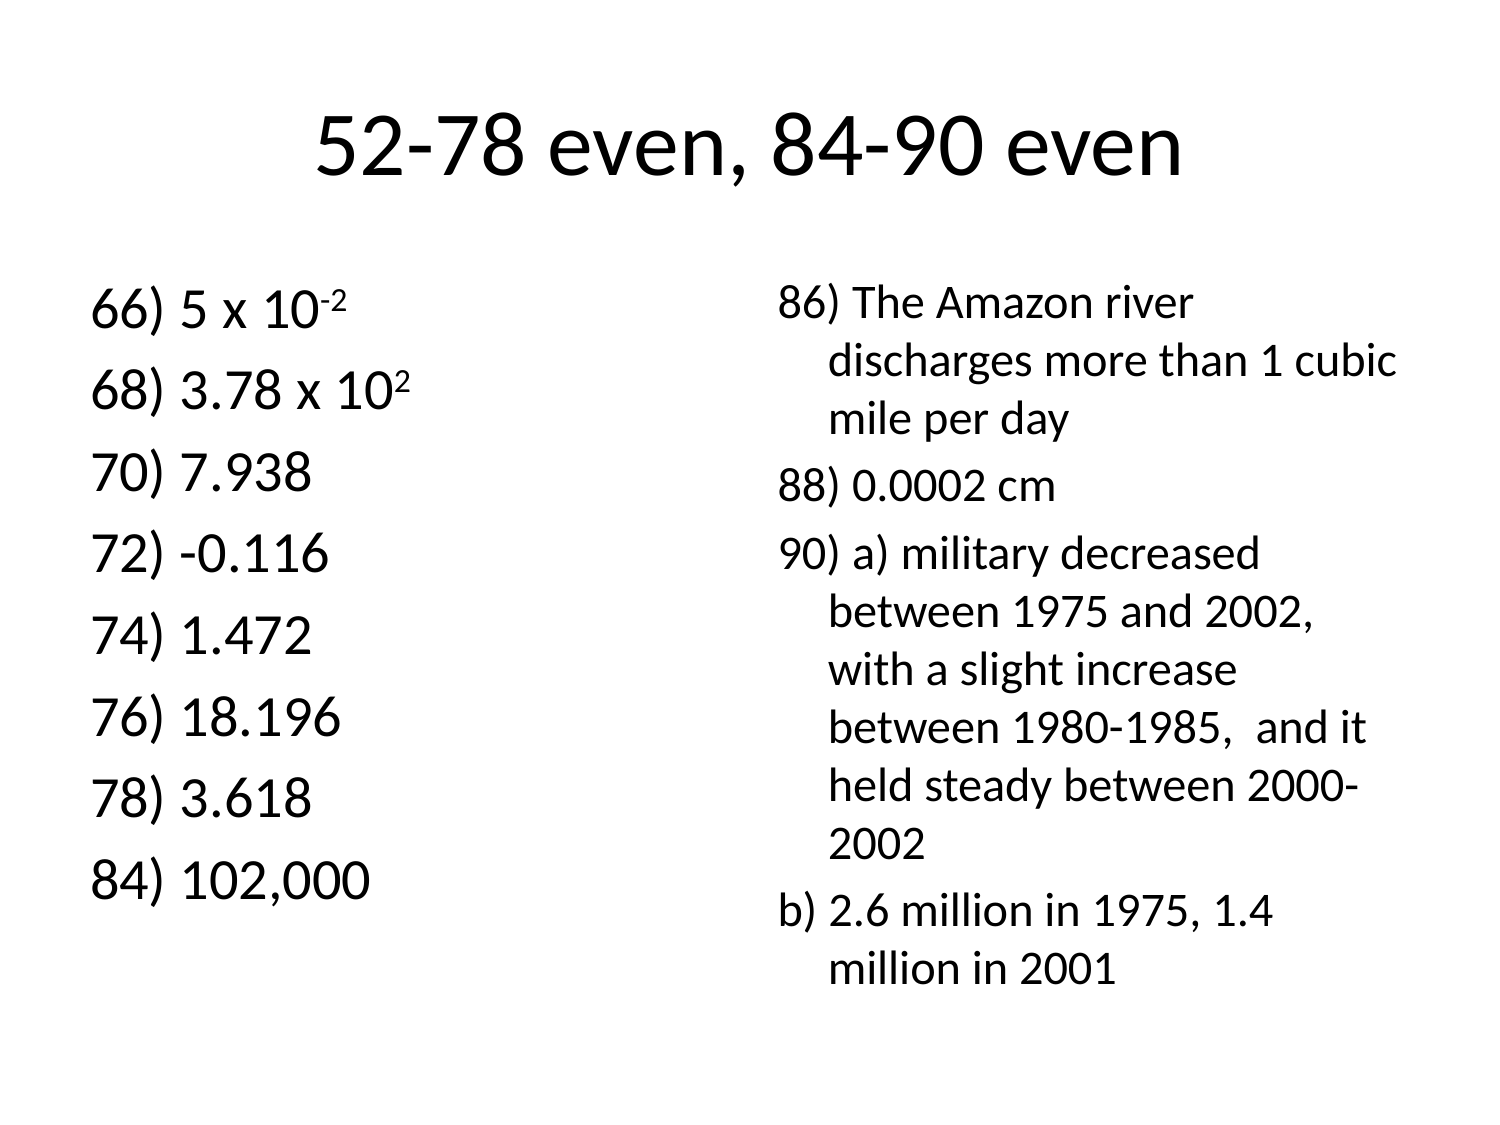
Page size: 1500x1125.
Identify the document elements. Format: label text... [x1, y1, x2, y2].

list 86) The Amazon river discharges more than 1 cubic mile per day 88) 0.0002 cm 90) a) military decreased between 1975 and 2002, with a slight increase between 1980-1985, and it held steady between 2000-2002 b) 2.6 million in 1975, 1.4 million in 2001 [762, 262, 1425, 1005]
list 66) 5 x 10-2 68) 3.78 x 102 70) 7.938 72) -0.116 74) 1.472 76) 18.196 78) 3.618 84) 102,000 [75, 262, 738, 1005]
title 52-78 even, 84-90 even [75, 45, 1425, 233]
